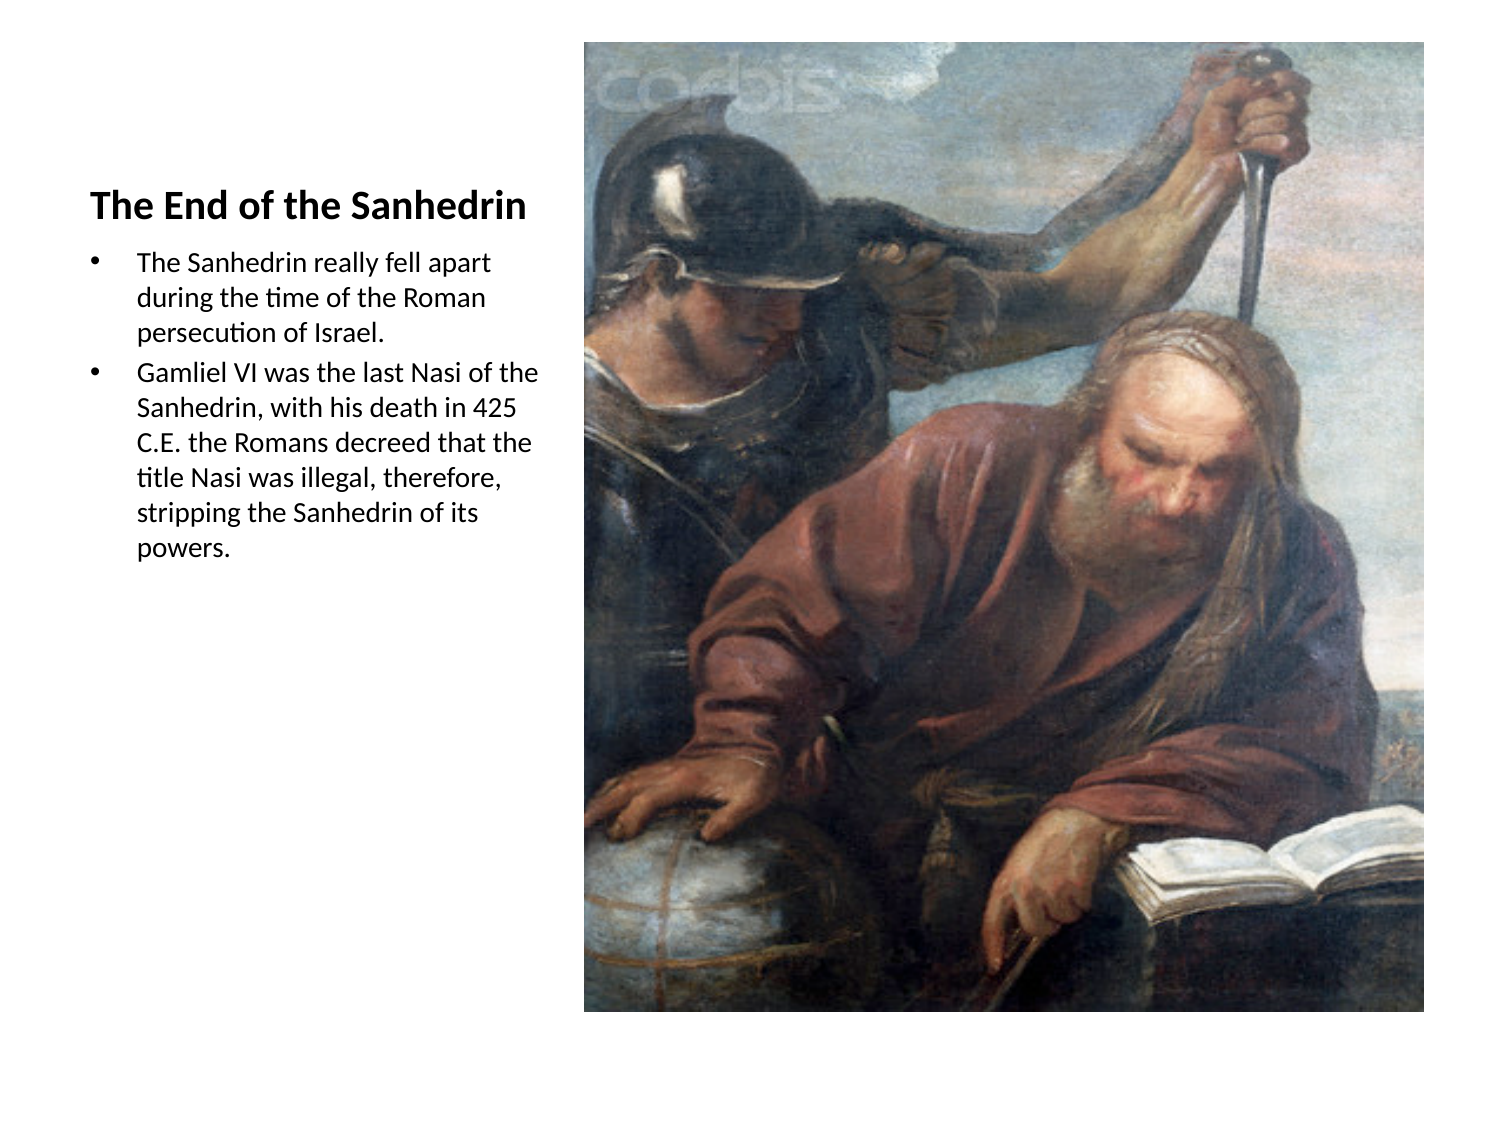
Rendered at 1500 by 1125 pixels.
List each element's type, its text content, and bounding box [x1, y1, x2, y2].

title The End of the Sanhedrin [75, 44, 569, 235]
picture [584, 42, 1424, 1012]
list The Sanhedrin really fell apart during the time of the Roman persecution of Israel. Gamliel VI was the last Nasi of the Sanhedrin, with his death in 425 C.E. the Romans decreed that the title Nasi was illegal, therefore, stripping the Sanhedrin of its powers. [75, 235, 569, 1005]
